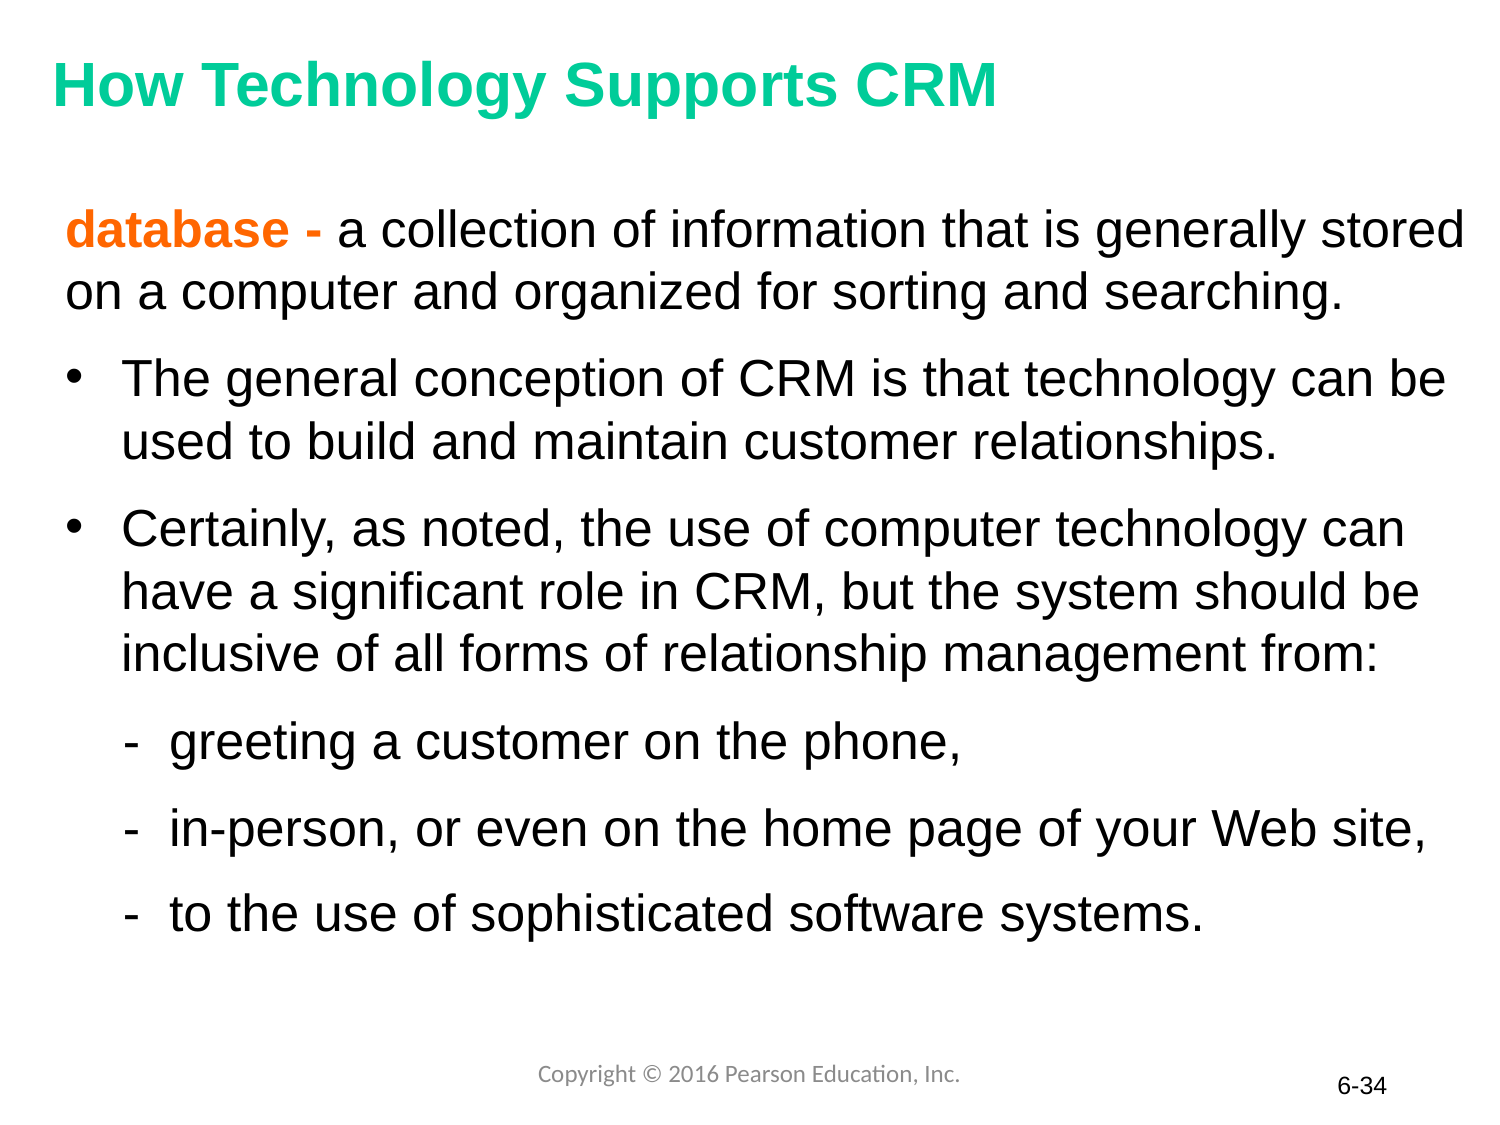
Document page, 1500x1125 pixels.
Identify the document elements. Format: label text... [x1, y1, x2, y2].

title How Technology Supports CRM [37, 0, 1388, 175]
footer Copyright © 2016 Pearson Education, Inc. [512, 1042, 988, 1103]
list database - a collection of information that is generally stored on a computer and organized for sorting and searching. The general conception of CRM is that technology can be used to build and maintain customer relationships. Certainly, as noted, the use of computer technology can have a significant role in CRM, but the system should be inclusive of all forms of relationship management from: - greeting a customer on the phone, - in-person, or even on the home page of your Web site, - to the use of sophisticated software systems. [50, 187, 1500, 1075]
